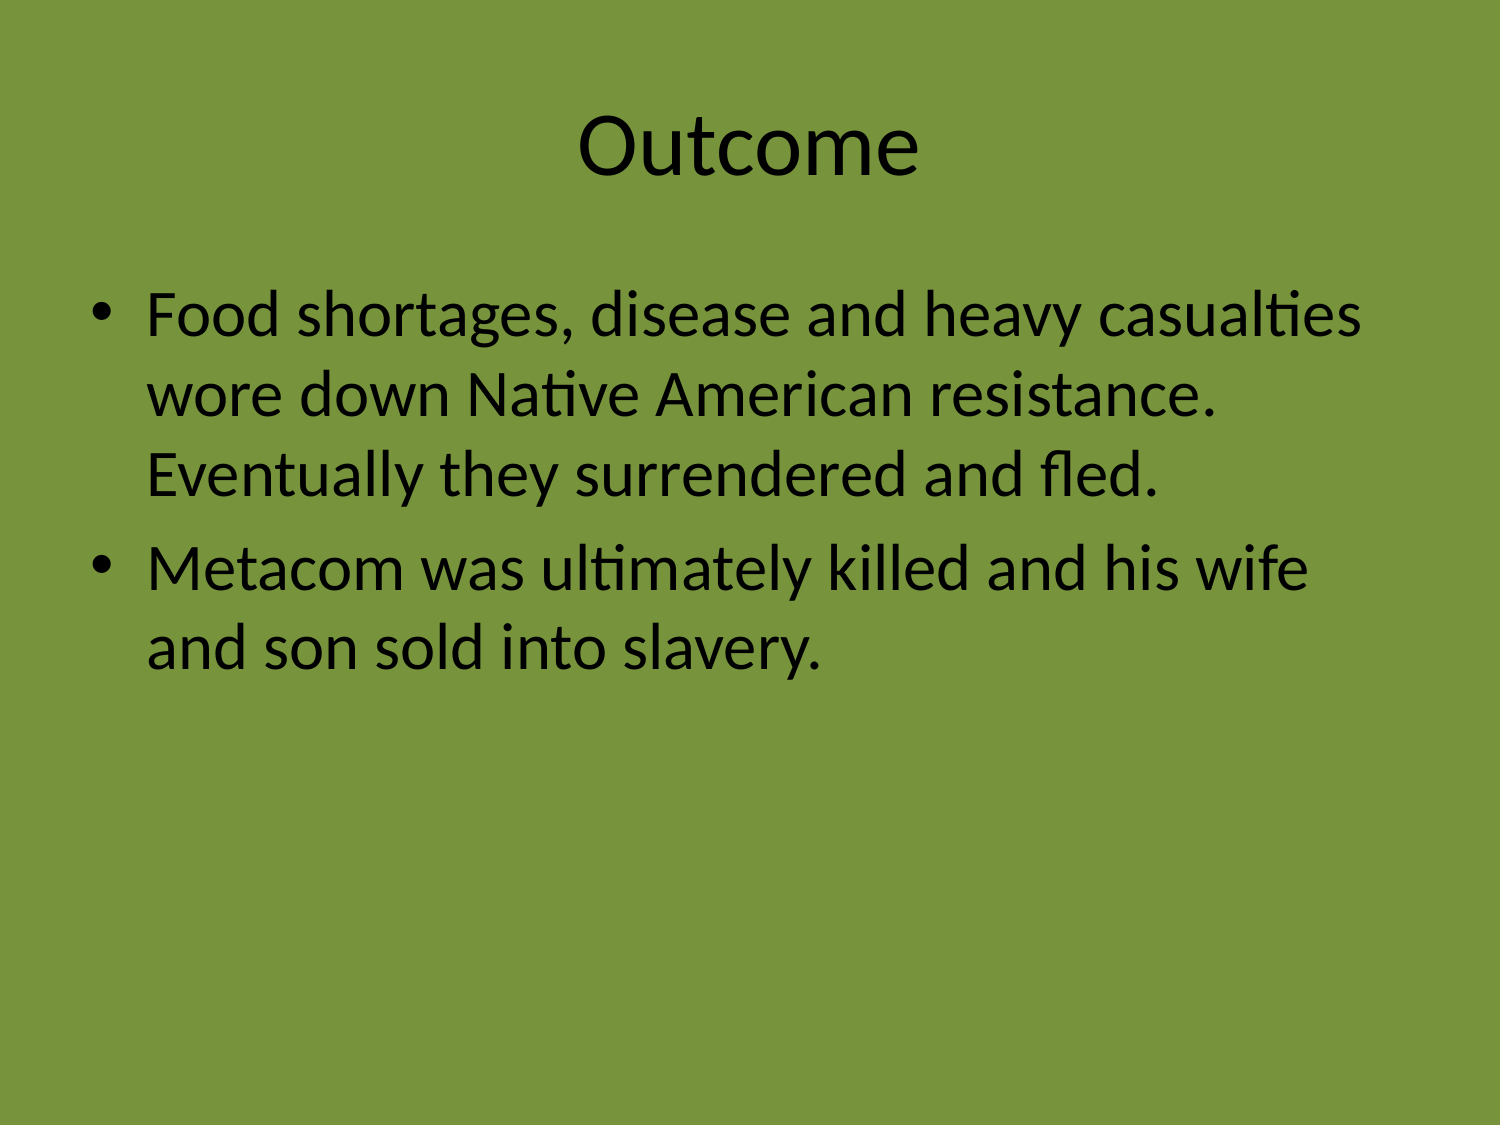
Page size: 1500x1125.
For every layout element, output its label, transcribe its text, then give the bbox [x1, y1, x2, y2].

title Outcome [75, 45, 1425, 233]
list Food shortages, disease and heavy casualties wore down Native American resistance. Eventually they surrendered and fled. Metacom was ultimately killed and his wife and son sold into slavery. [75, 262, 1425, 1005]
